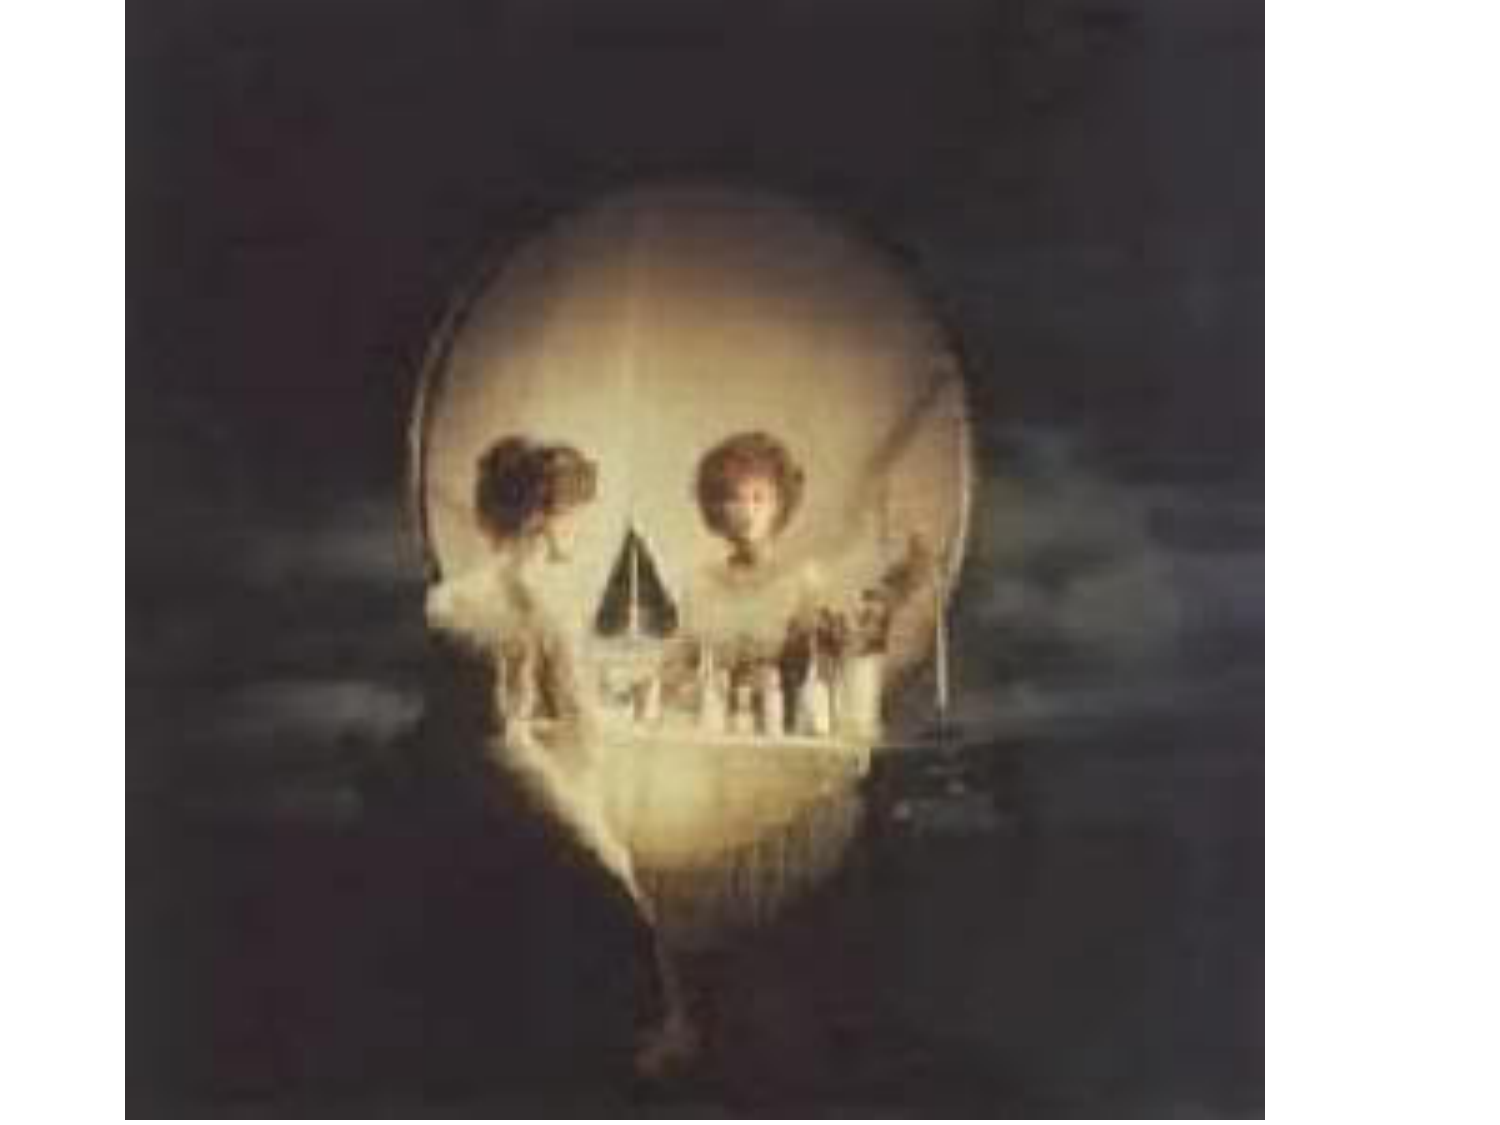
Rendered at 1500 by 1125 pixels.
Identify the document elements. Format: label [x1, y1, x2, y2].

picture [125, 0, 1265, 1121]
